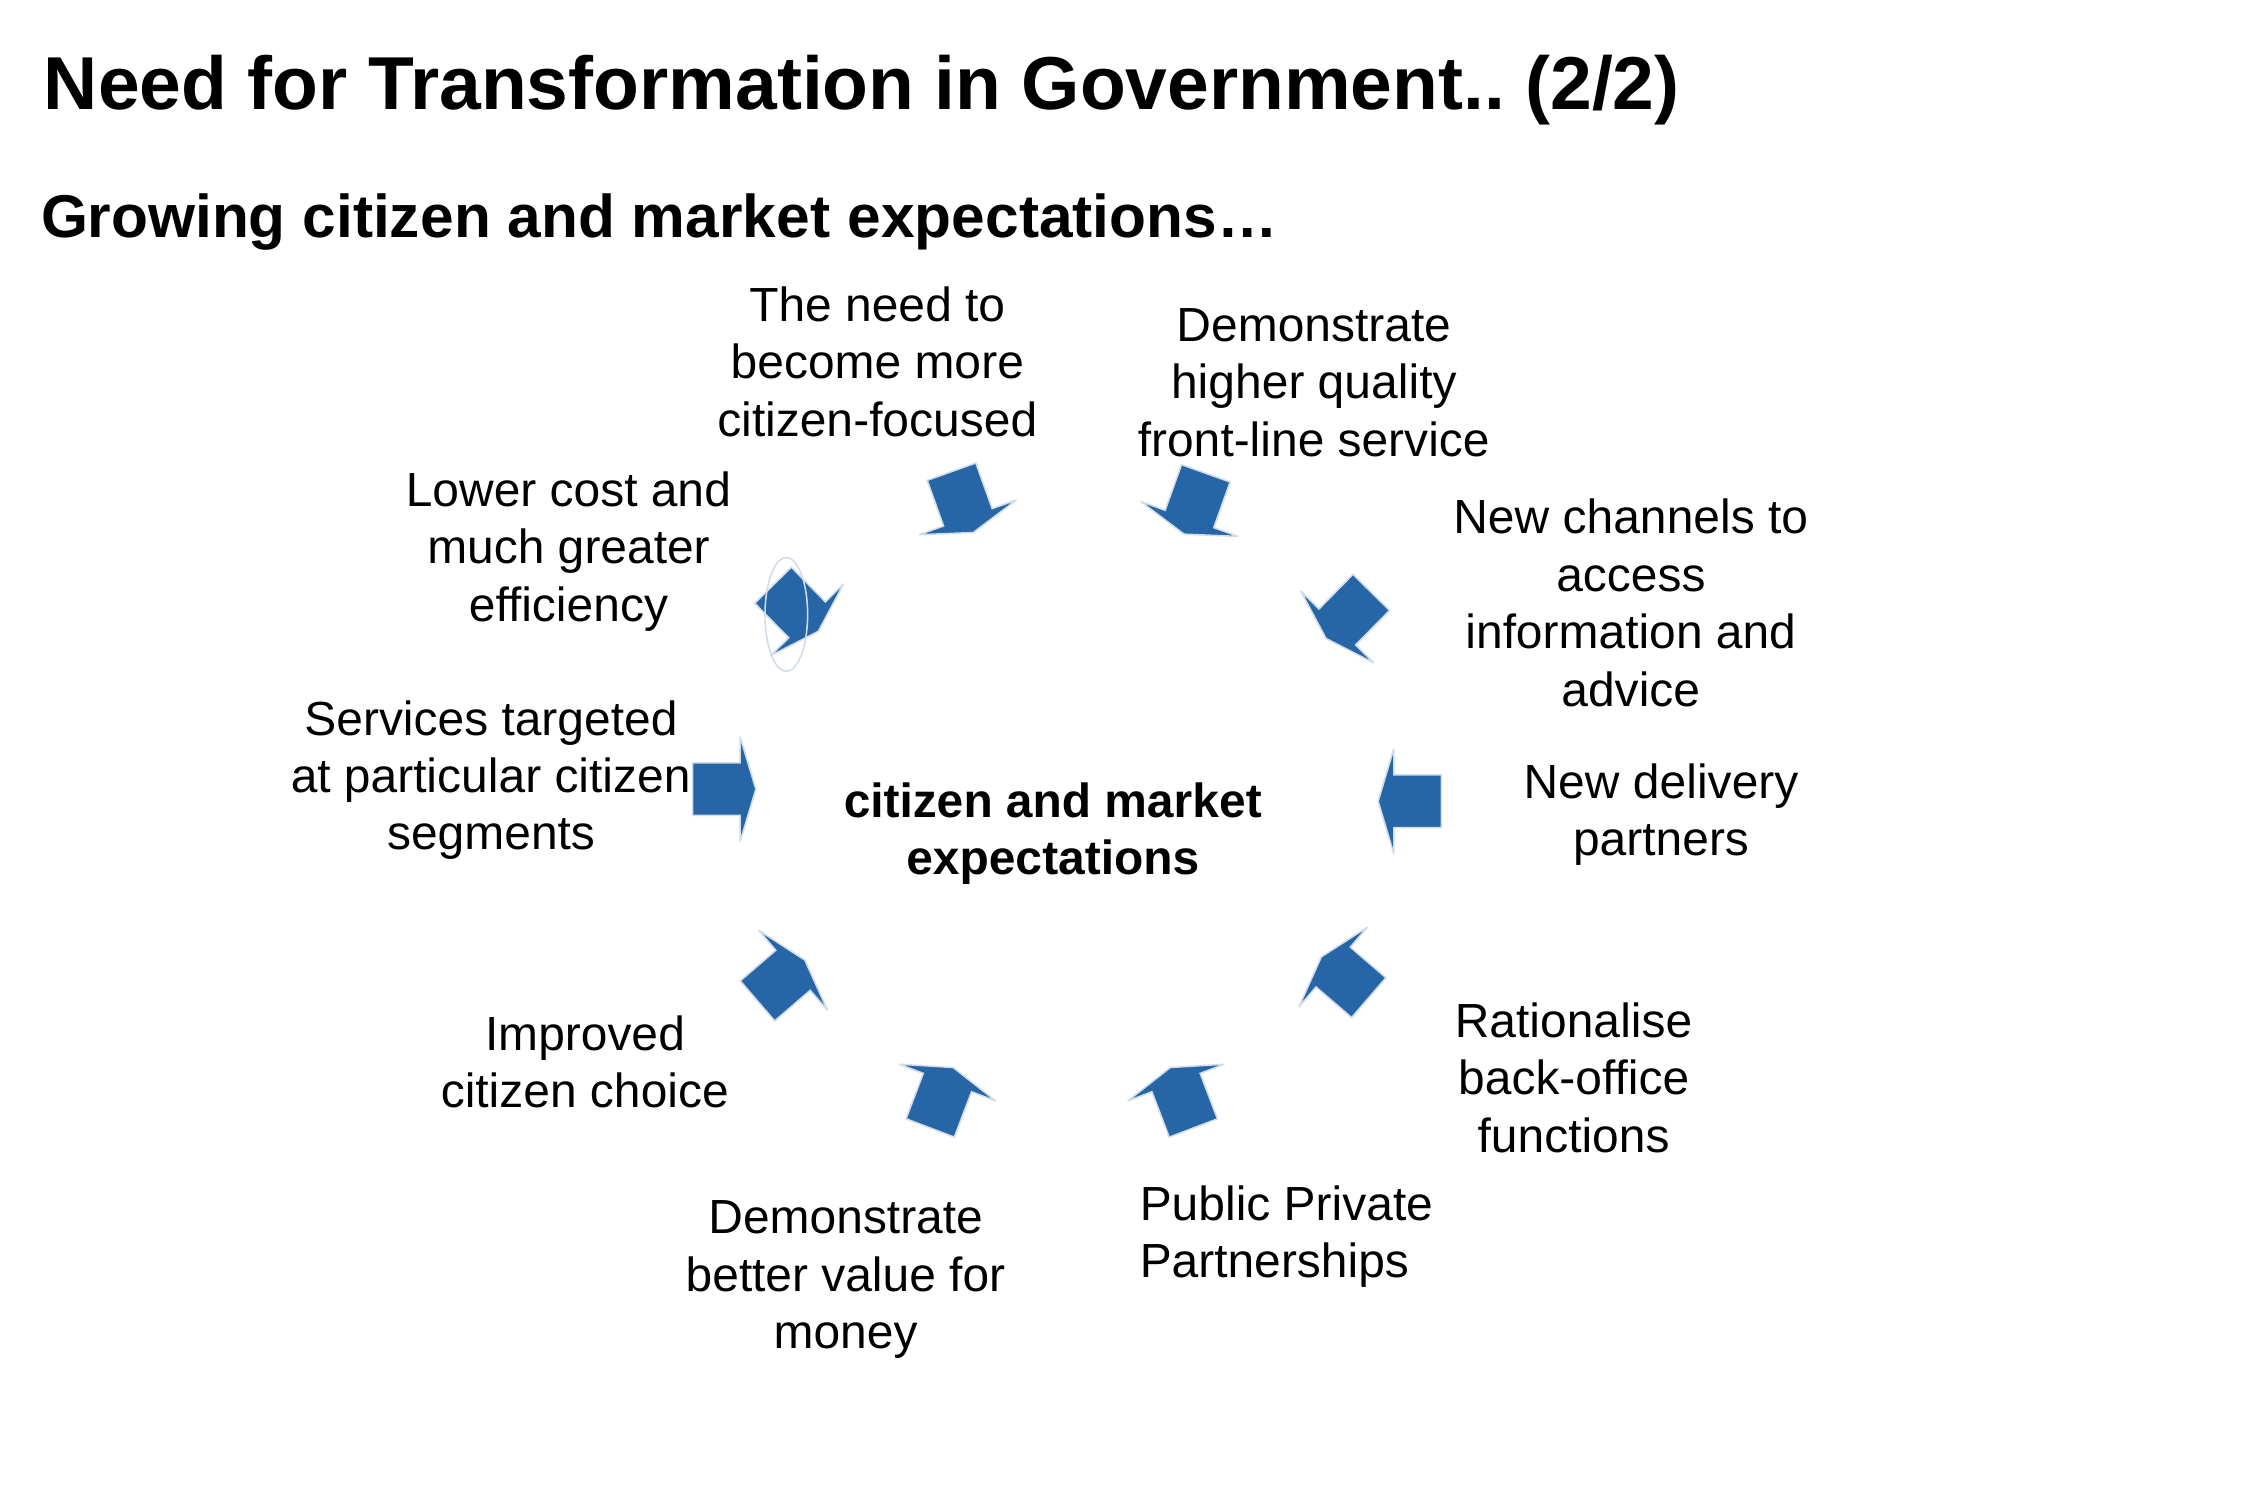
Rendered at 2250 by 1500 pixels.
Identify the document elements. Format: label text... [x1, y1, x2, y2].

text_box Growing citizen and market expectations… [19, 166, 1302, 261]
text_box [274, 265, 1843, 1368]
title Need for Transformation in Government.. (2/2) [44, 34, 2211, 200]
